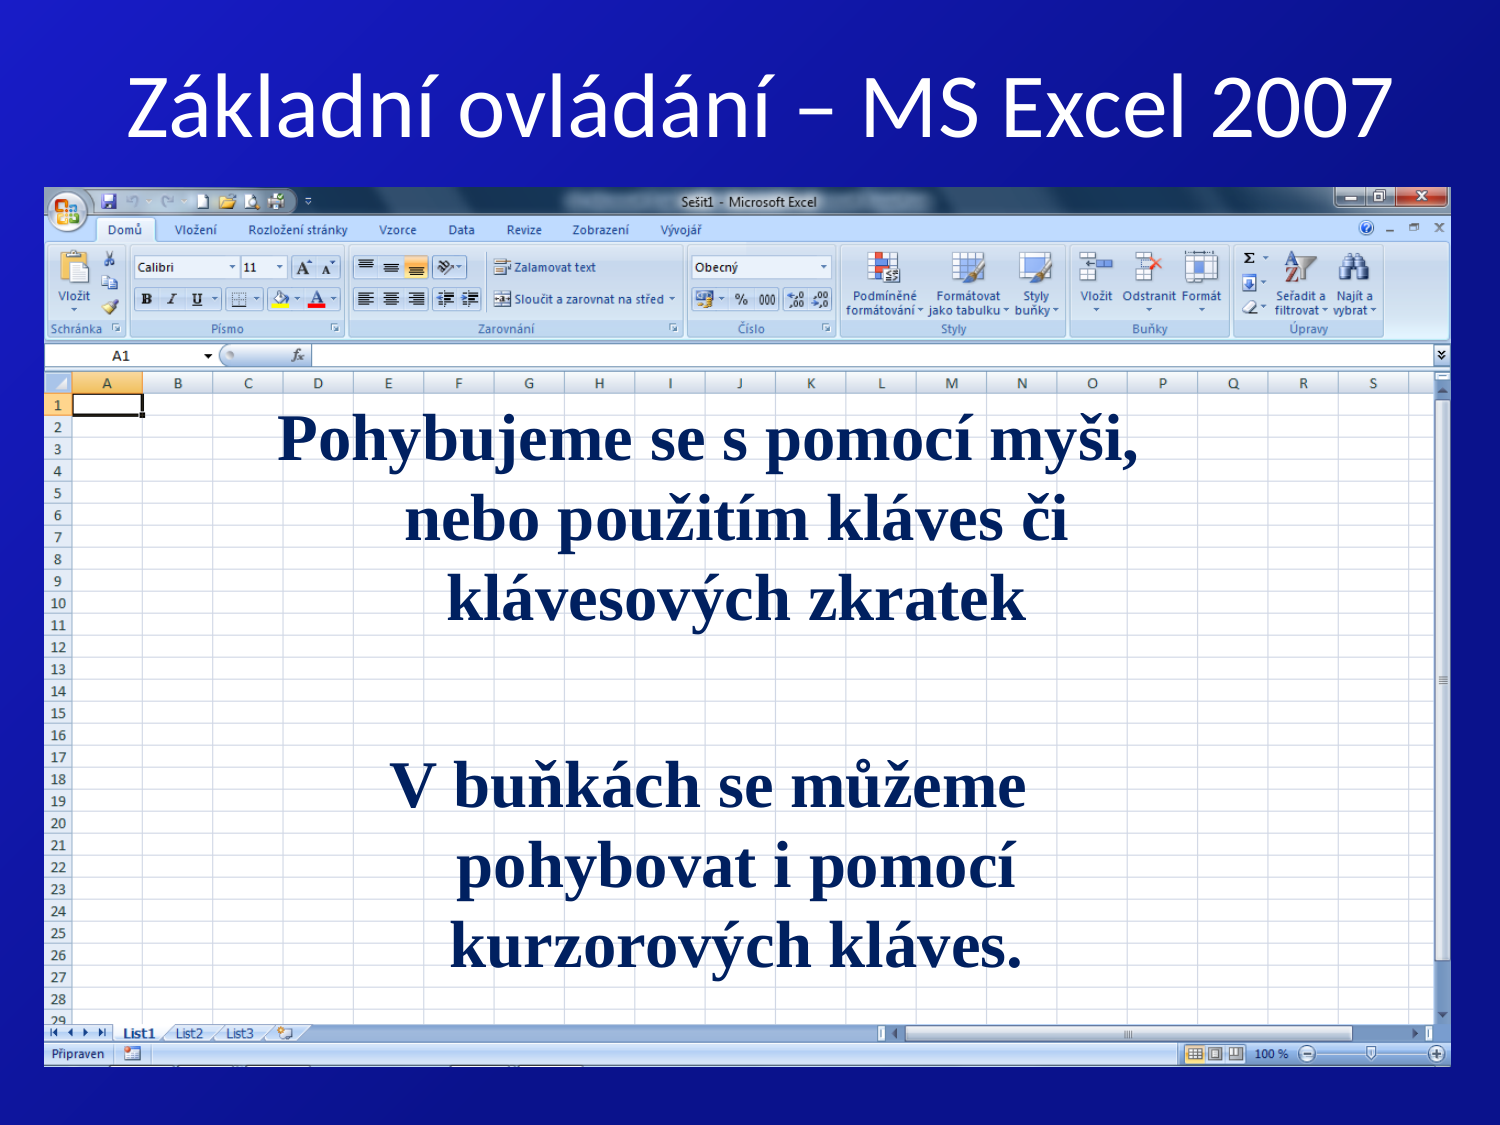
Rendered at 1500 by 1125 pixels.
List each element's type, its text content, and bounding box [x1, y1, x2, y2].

title Základní ovládání – MS Excel 2007 [0, 23, 1500, 178]
picture [44, 187, 1452, 1067]
